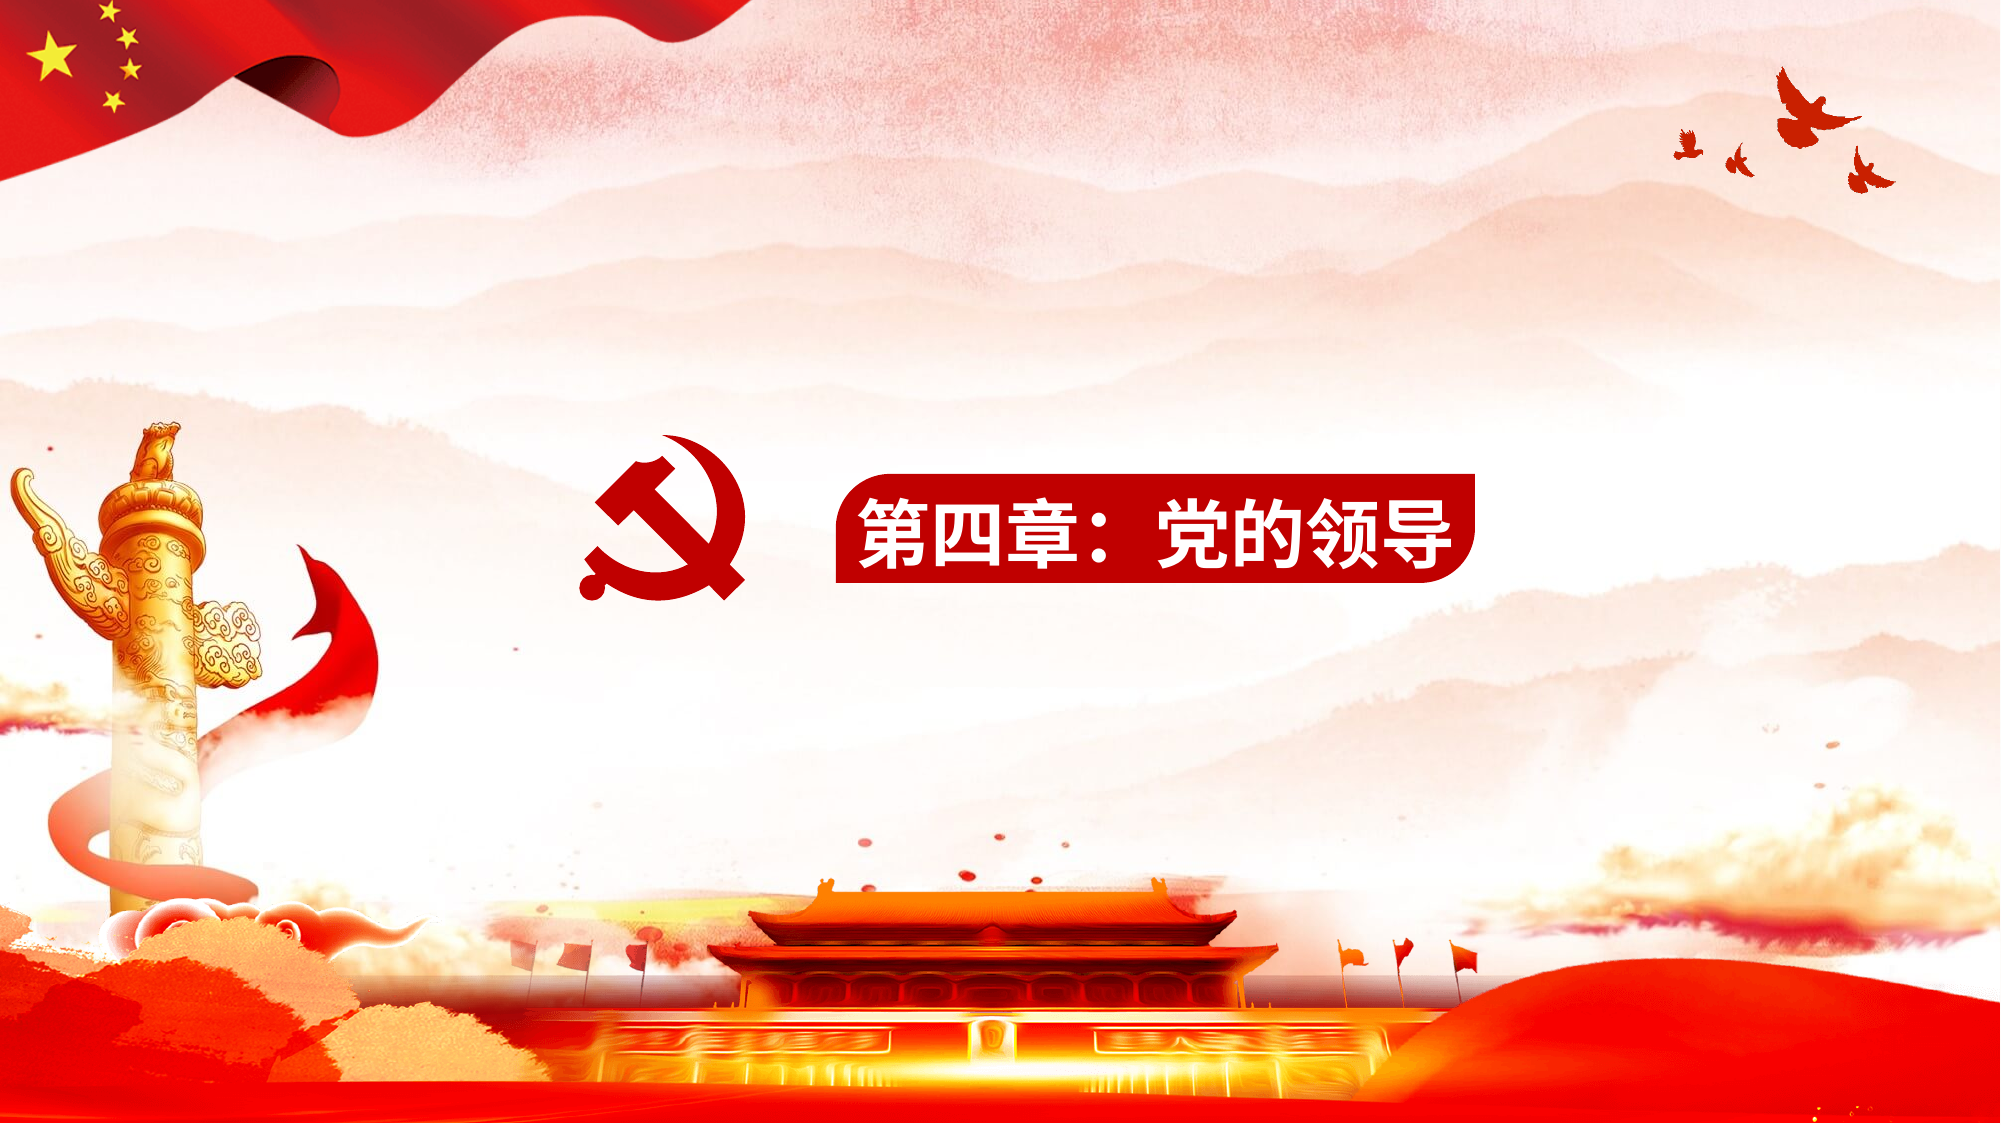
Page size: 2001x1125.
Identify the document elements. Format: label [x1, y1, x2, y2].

text_box [818, 458, 1493, 608]
picture [0, 0, 2001, 1125]
